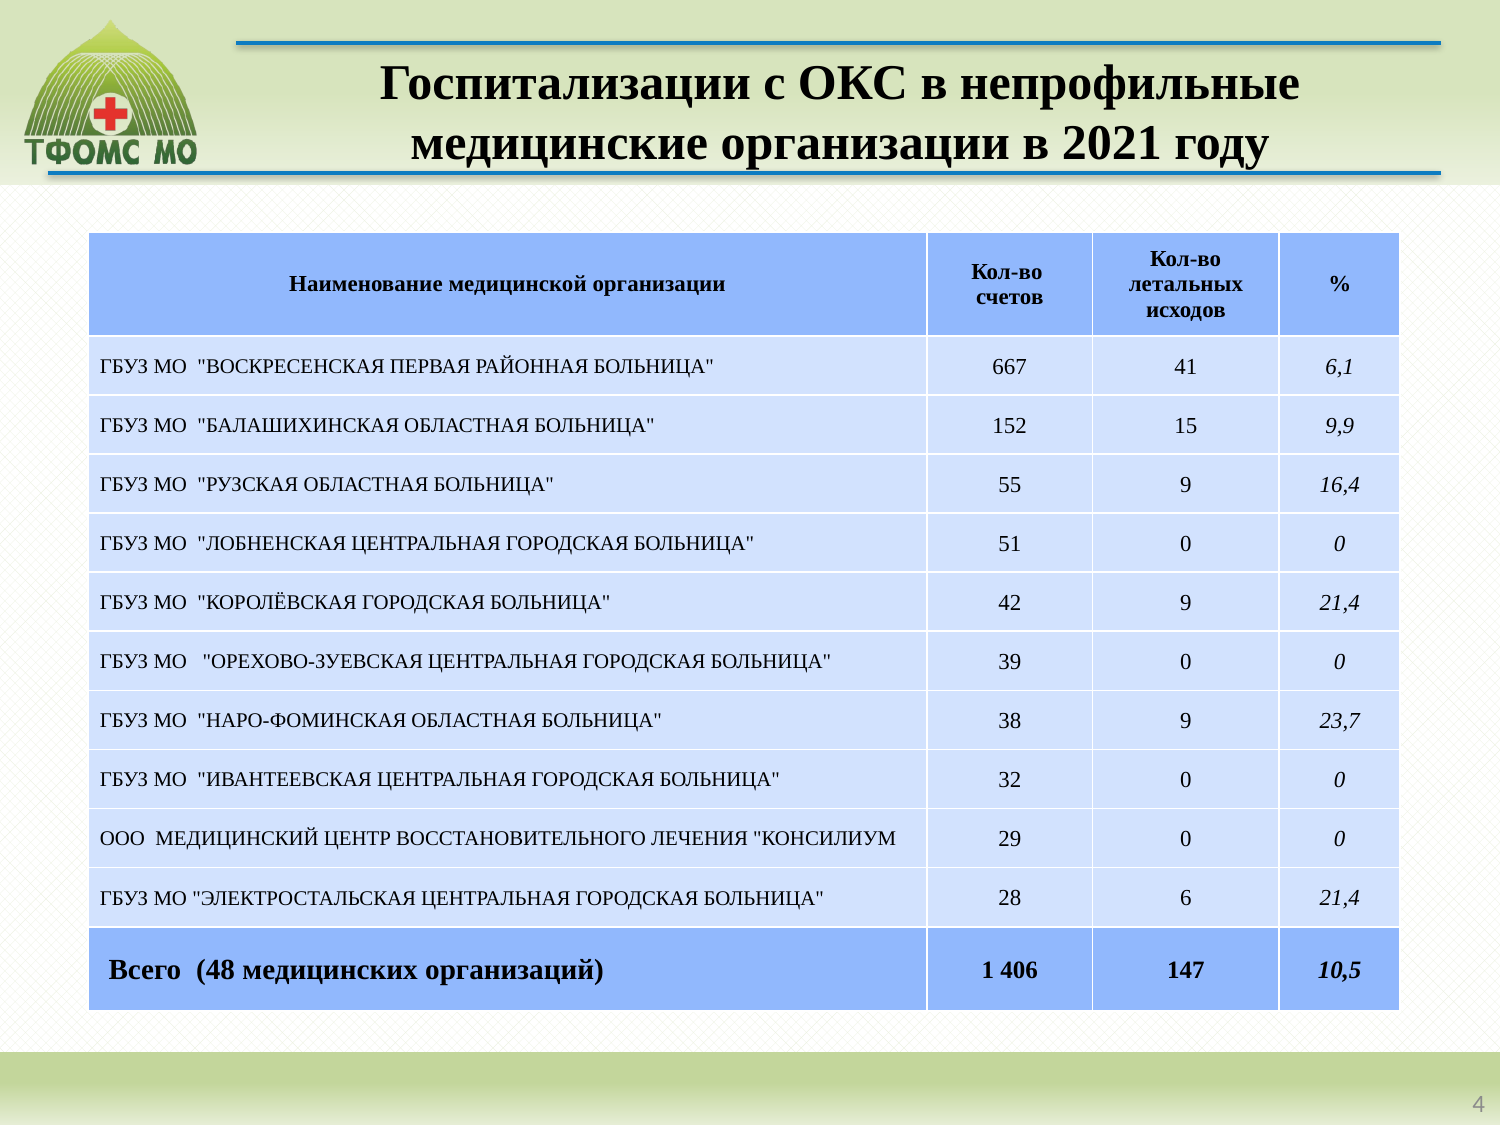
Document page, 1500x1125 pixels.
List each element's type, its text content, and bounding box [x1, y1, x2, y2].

table_cell ГБУЗ МО "КОРОЛЁВСКАЯ ГОРОДСКАЯ БОЛЬНИЦА" [89, 573, 926, 630]
table_header % [1280, 233, 1399, 335]
table_cell 38 [928, 691, 1092, 749]
table_cell 9 [1093, 691, 1278, 749]
table_cell 42 [928, 573, 1092, 630]
table_cell 1 406 [928, 928, 1092, 1010]
table_cell ГБУЗ МО "ЭЛЕКТРОСТАЛЬСКАЯ ЦЕНТРАЛЬНАЯ ГОРОДСКАЯ БОЛЬНИЦА" [89, 868, 926, 926]
table_cell 0 [1280, 750, 1399, 808]
table_cell ООО МЕДИЦИНСКИЙ ЦЕНТР ВОССТАНОВИТЕЛЬНОГО ЛЕЧЕНИЯ "КОНСИЛИУМ [89, 809, 926, 867]
table_cell 152 [928, 396, 1092, 453]
table_cell 39 [928, 632, 1092, 690]
table_header Кол-во летальных исходов [1093, 233, 1278, 335]
table_cell 0 [1280, 809, 1399, 867]
table_cell ГБУЗ МО "НАРО-ФОМИНСКАЯ ОБЛАСТНАЯ БОЛЬНИЦА" [89, 691, 926, 749]
table_cell 9 [1093, 573, 1278, 630]
table_cell 0 [1093, 632, 1278, 690]
table_cell ГБУЗ МО "ВОСКРЕСЕНСКАЯ ПЕРВАЯ РАЙОННАЯ БОЛЬНИЦА" [89, 337, 926, 394]
table_cell ГБУЗ МО "ИВАНТЕЕВСКАЯ ЦЕНТРАЛЬНАЯ ГОРОДСКАЯ БОЛЬНИЦА" [89, 750, 926, 808]
picture [0, 0, 1500, 185]
table_cell 6,1 [1280, 337, 1399, 394]
table_header Кол-во счетов [928, 233, 1092, 335]
text_box [0, 1050, 1500, 1125]
table_cell 10,5 [1280, 928, 1399, 1010]
table_cell 0 [1093, 514, 1278, 571]
table_cell 9,9 [1280, 396, 1399, 453]
table_cell 0 [1280, 514, 1399, 571]
table_cell 41 [1093, 337, 1278, 394]
table_cell ГБУЗ МО "ОРЕХОВО-ЗУЕВСКАЯ ЦЕНТРАЛЬНАЯ ГОРОДСКАЯ БОЛЬНИЦА" [89, 632, 926, 690]
slide_number 4 [1149, 1072, 1500, 1125]
table_cell 147 [1093, 928, 1278, 1010]
table_cell 21,4 [1280, 868, 1399, 926]
table_cell 15 [1093, 396, 1278, 453]
table_cell ГБУЗ МО "БАЛАШИХИНСКАЯ ОБЛАСТНАЯ БОЛЬНИЦА" [89, 396, 926, 453]
table_cell ГБУЗ МО "ЛОБНЕНСКАЯ ЦЕНТРАЛЬНАЯ ГОРОДСКАЯ БОЛЬНИЦА" [89, 514, 926, 571]
table_cell 16,4 [1280, 455, 1399, 512]
table_cell Всего (48 медицинских организаций) [89, 928, 926, 1010]
table_cell 0 [1280, 632, 1399, 690]
table_cell 51 [928, 514, 1092, 571]
table_cell 28 [928, 868, 1092, 926]
table_cell 9 [1093, 455, 1278, 512]
table_cell 6 [1093, 868, 1278, 926]
table_cell 55 [928, 455, 1092, 512]
table_cell 667 [928, 337, 1092, 394]
table_cell ГБУЗ МО "РУЗСКАЯ ОБЛАСТНАЯ БОЛЬНИЦА" [89, 455, 926, 512]
table_cell 23,7 [1280, 691, 1399, 749]
table_header Наименование медицинской организации [89, 233, 926, 335]
table_cell 0 [1093, 809, 1278, 867]
table_cell 0 [1093, 750, 1278, 808]
table_cell 32 [928, 750, 1092, 808]
table_cell 21,4 [1280, 573, 1399, 630]
table_cell 29 [928, 809, 1092, 867]
